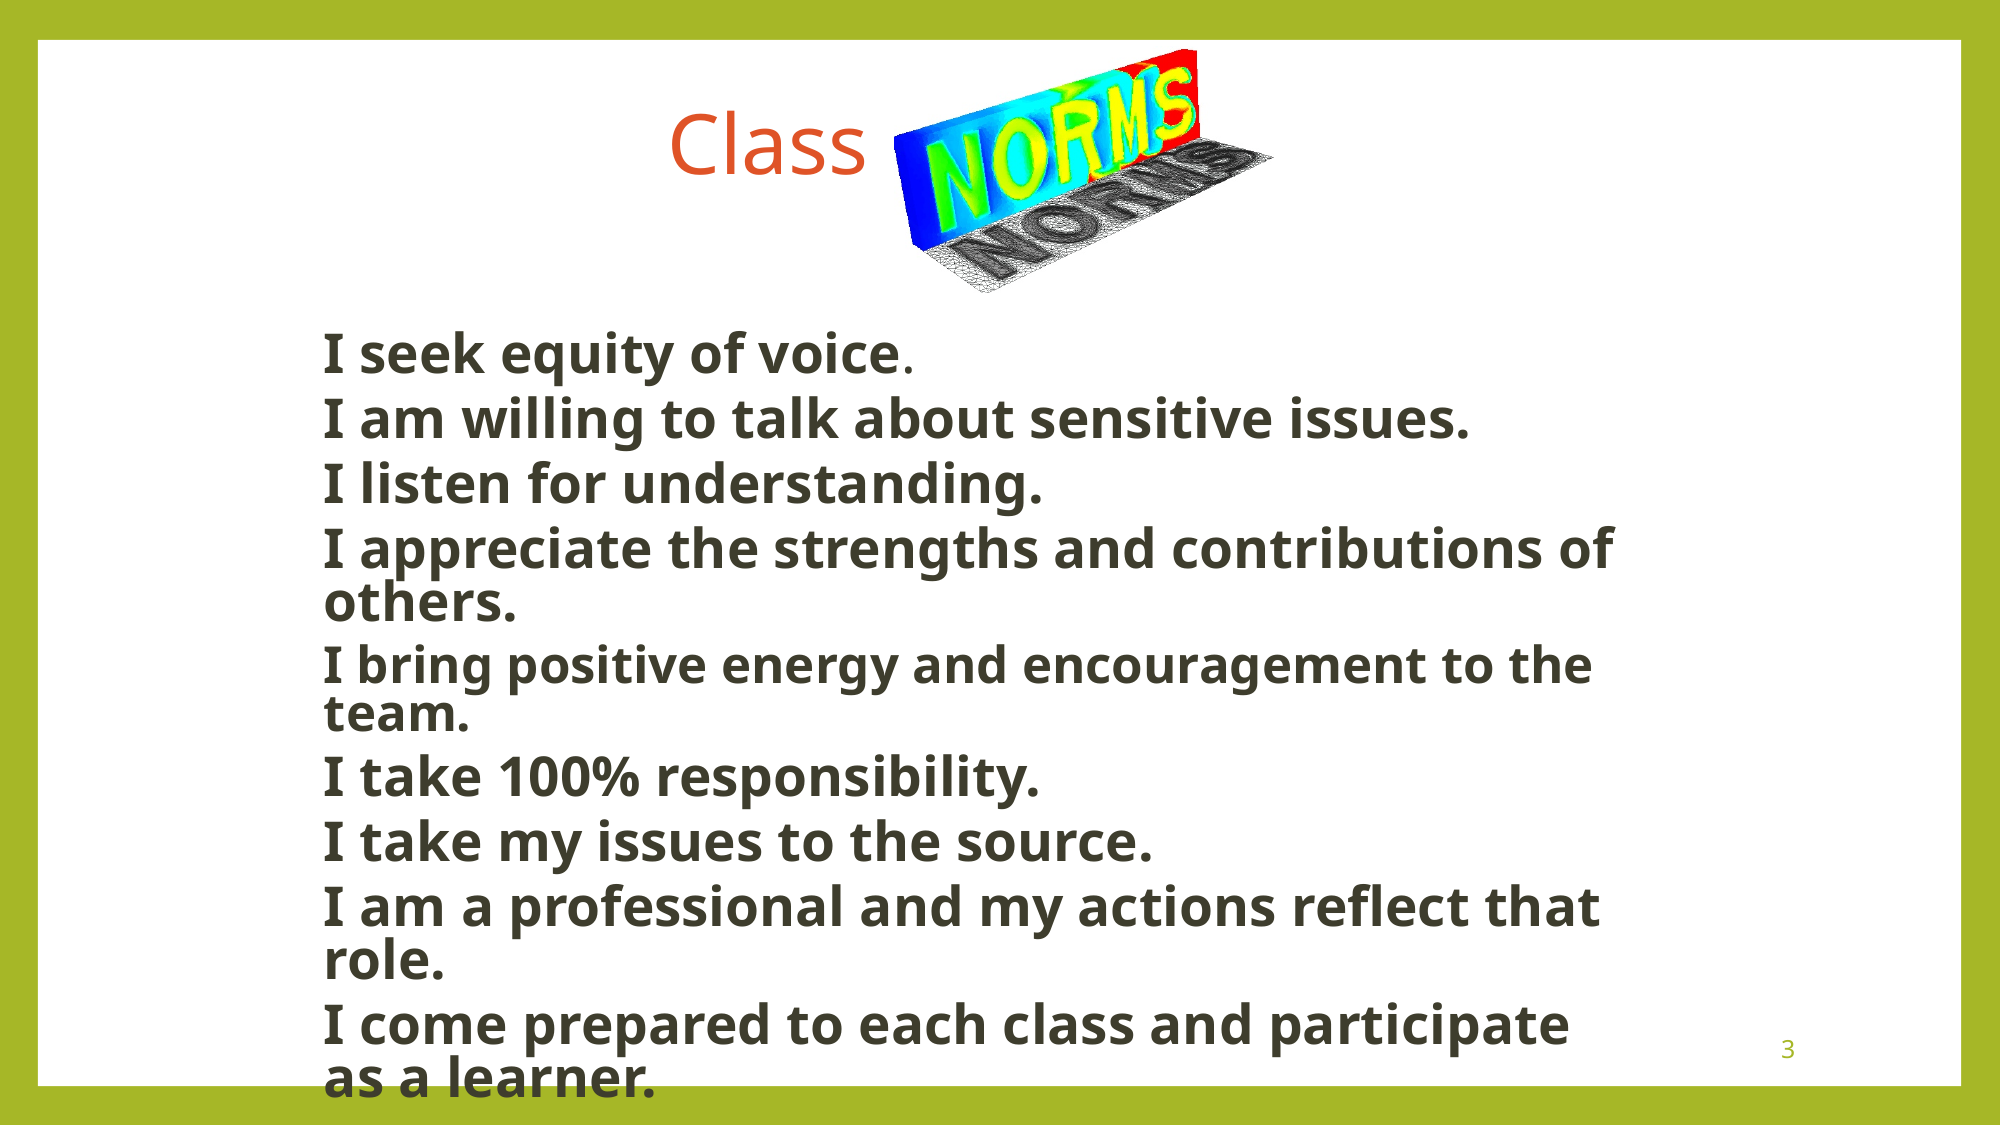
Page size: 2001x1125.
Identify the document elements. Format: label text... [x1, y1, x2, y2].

title Class [337, 76, 888, 219]
list I seek equity of voice. I am willing to talk about sensitive issues. I listen for understanding. I appreciate the strengths and contributions of others. I bring positive energy and encouragement to the team. I take 100% responsibility. I take my issues to the source. I am a professional and my actions reflect that role. I come prepared to each class and participate as a learner. [304, 322, 1655, 1123]
slide_number 3 [1530, 1020, 1811, 1081]
picture [894, 46, 1274, 294]
